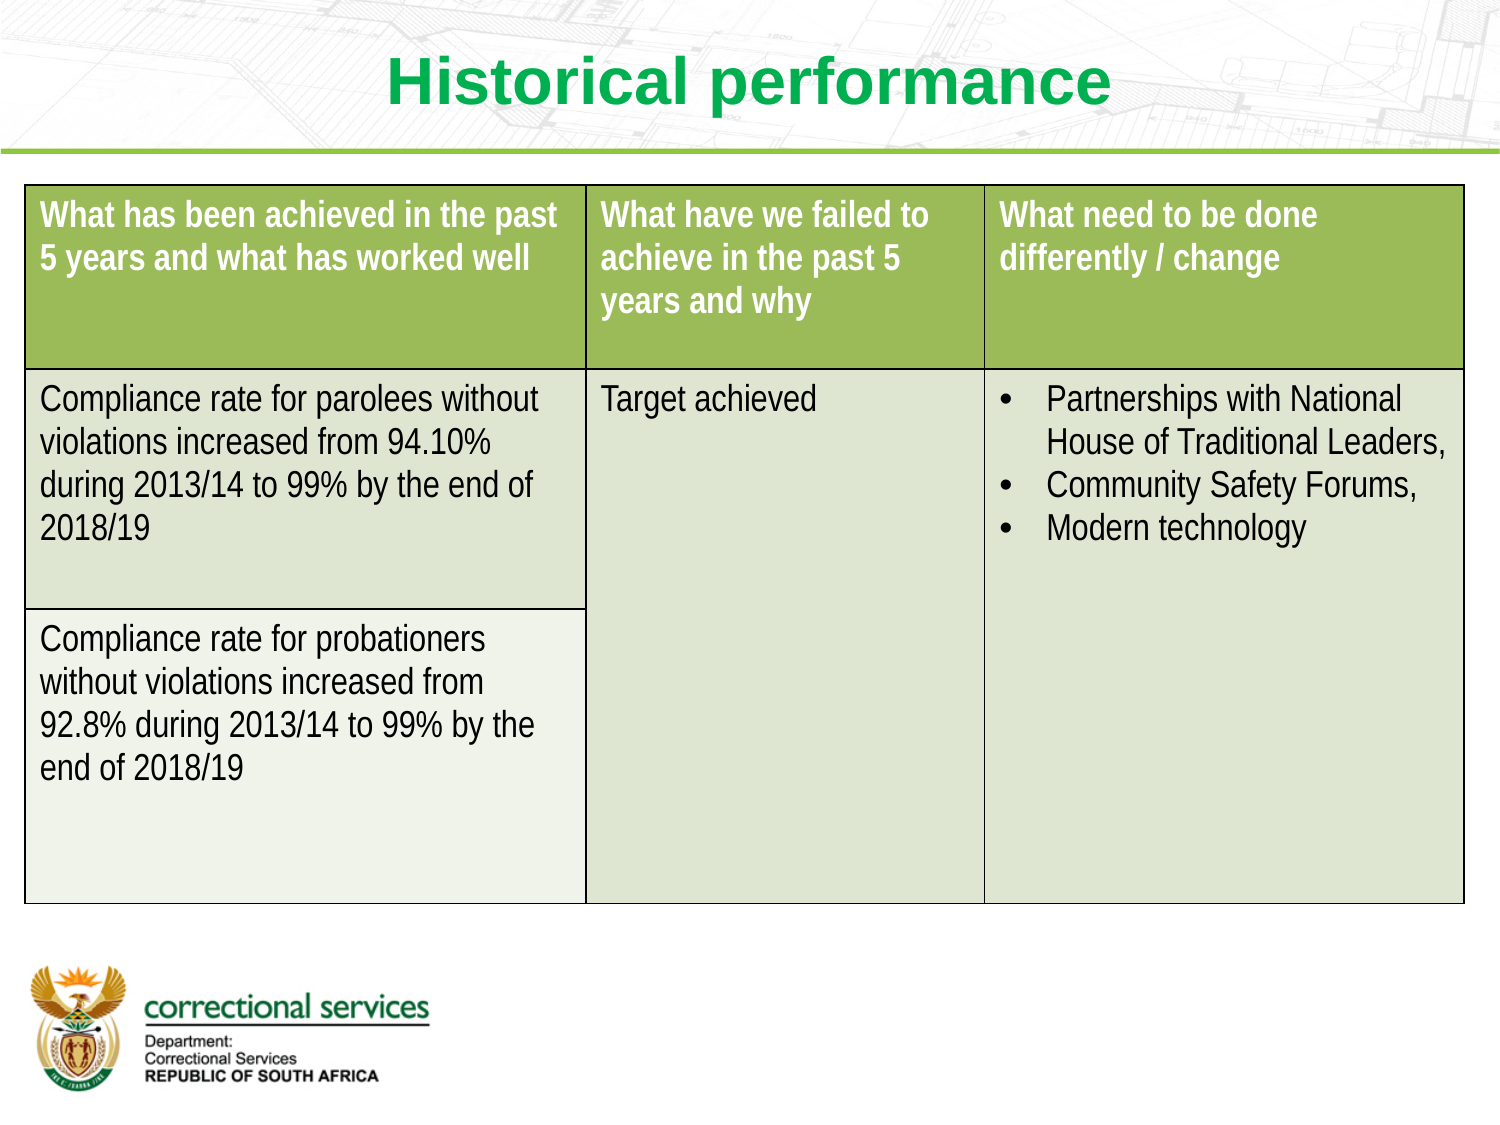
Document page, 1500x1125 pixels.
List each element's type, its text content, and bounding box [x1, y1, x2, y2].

picture [0, 0, 1500, 154]
table_header What has been achieved in the past 5 years and what has worked well [26, 186, 585, 368]
table_header What need to be done differently / change [985, 186, 1463, 368]
picture [0, 936, 481, 1125]
table_header What have we failed to achieve in the past 5 years and why [587, 186, 984, 368]
text_box Historical performance [74, 30, 1425, 126]
table_cell Partnerships with National House of Traditional Leaders, Community Safety Forums, Modern technology [985, 370, 1463, 903]
table_cell Target achieved [587, 370, 984, 903]
table_cell Compliance rate for probationers without violations increased from 92.8% during 2013/14 to 99% by the end of 2018/19 [26, 610, 585, 903]
table_cell Compliance rate for parolees without violations increased from 94.10% during 2013/14 to 99% by the end of 2018/19 [26, 370, 585, 608]
